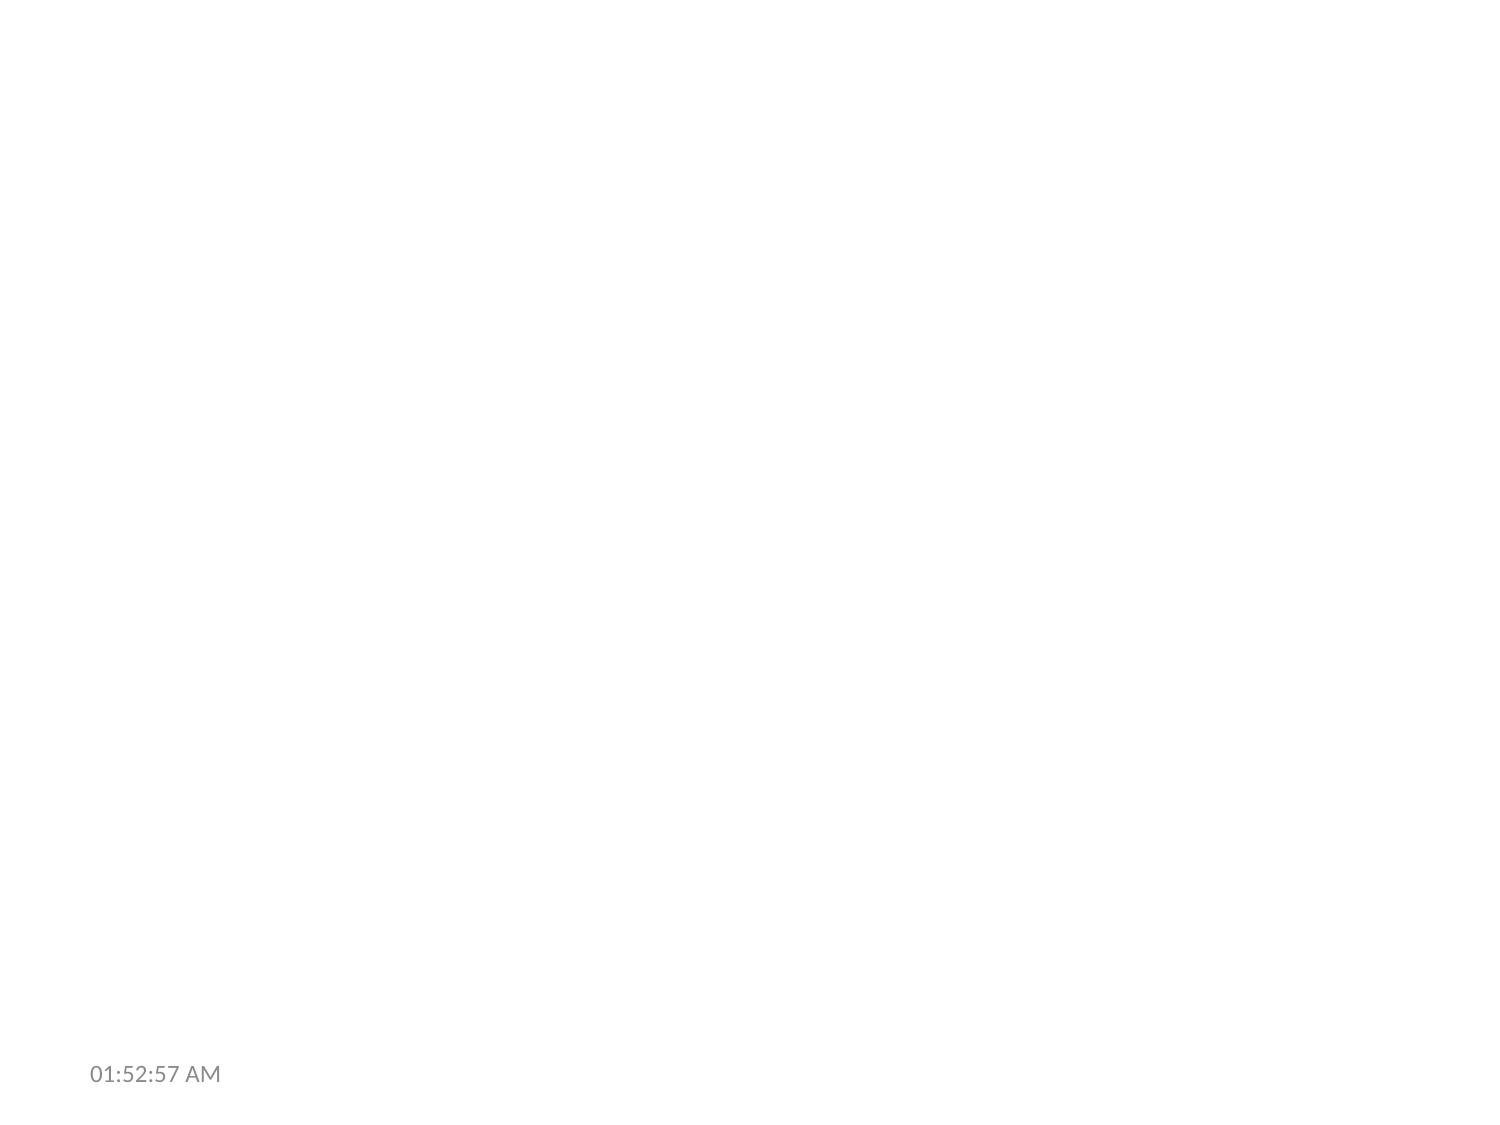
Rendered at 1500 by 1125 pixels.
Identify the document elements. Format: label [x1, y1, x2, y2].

slide_number [75, 1042, 425, 1103]
